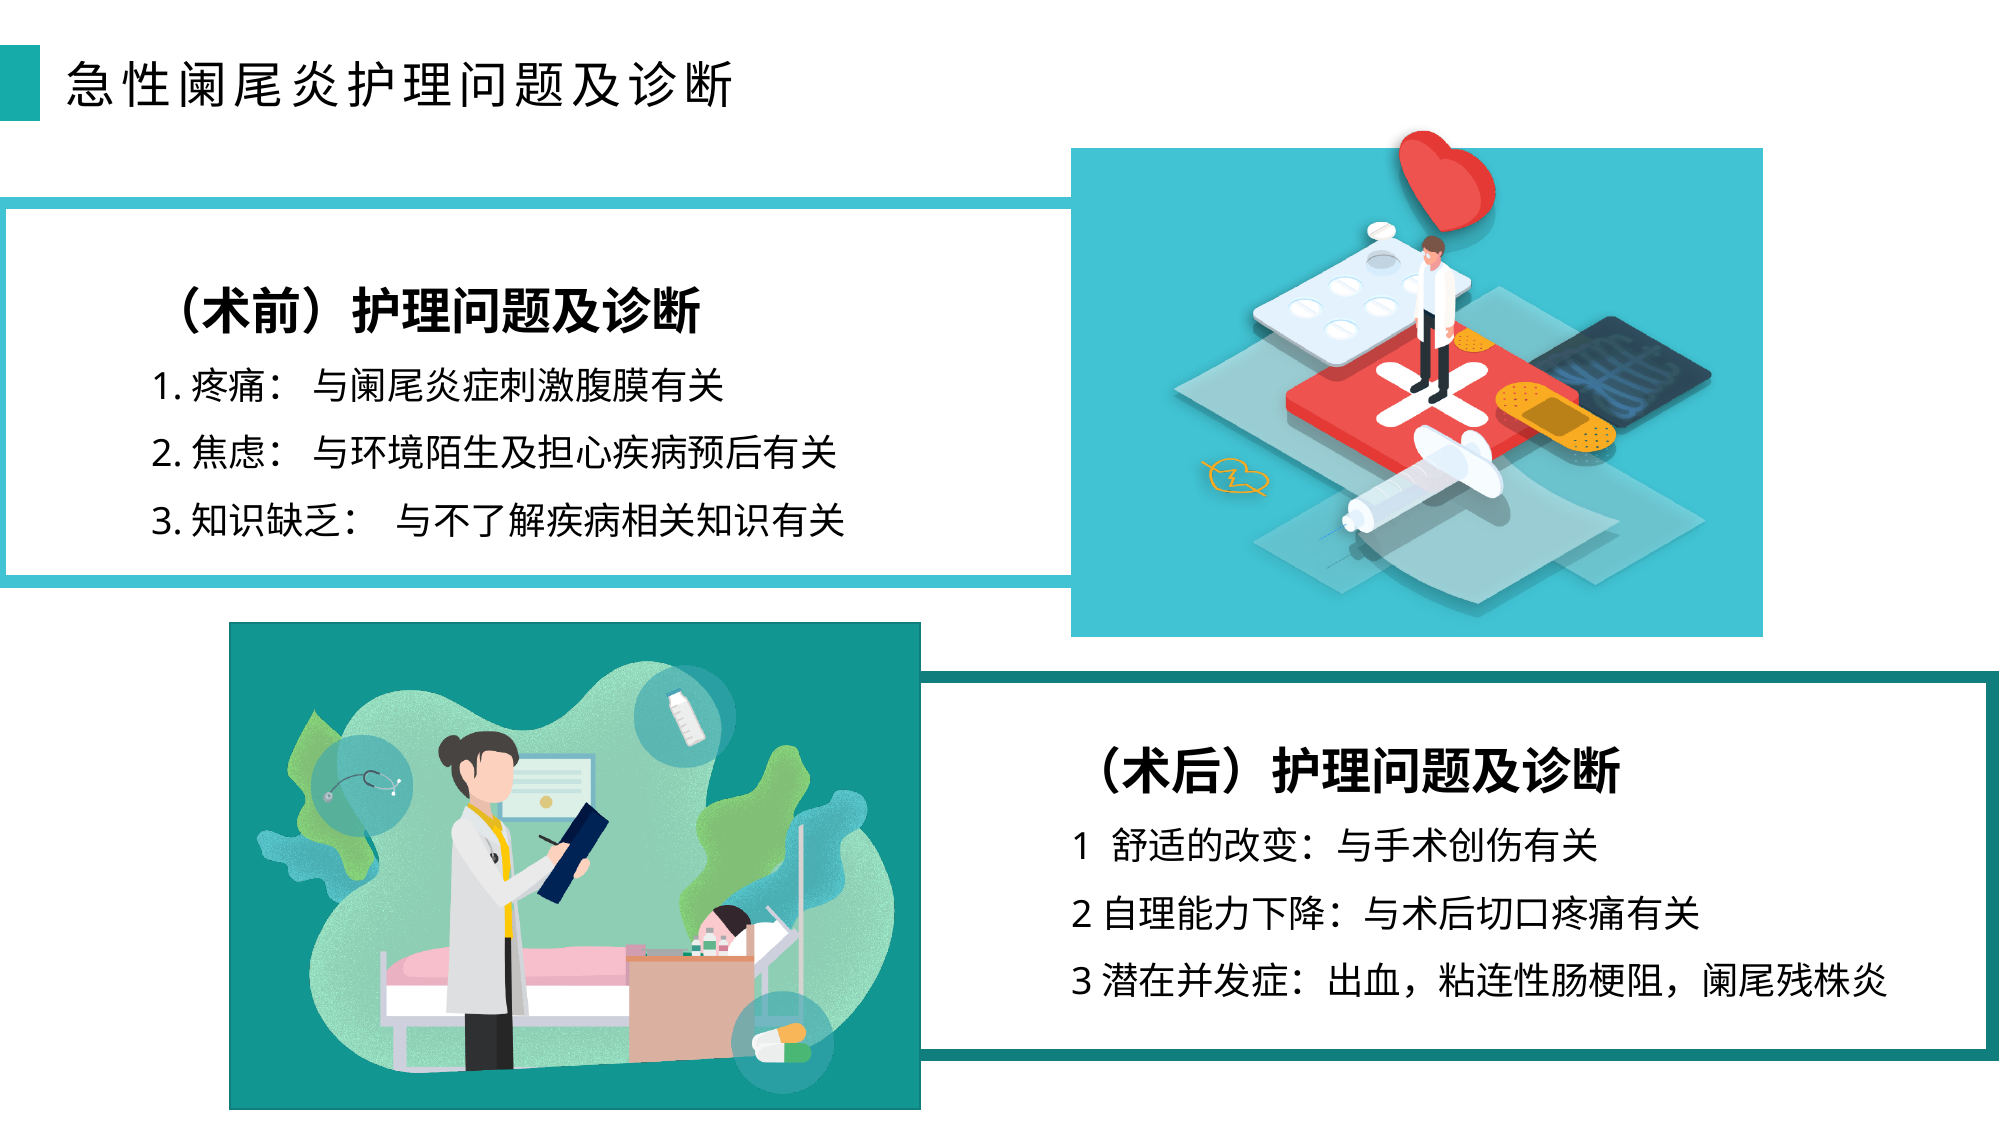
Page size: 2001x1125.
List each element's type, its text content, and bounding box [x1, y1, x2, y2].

text_box [0, 45, 40, 121]
text_box 急性阑尾炎护理问题及诊断 [50, 45, 1072, 121]
picture [1174, 130, 1720, 618]
picture [206, 471, 944, 1125]
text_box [0, 148, 1763, 636]
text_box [944, 622, 1993, 1110]
